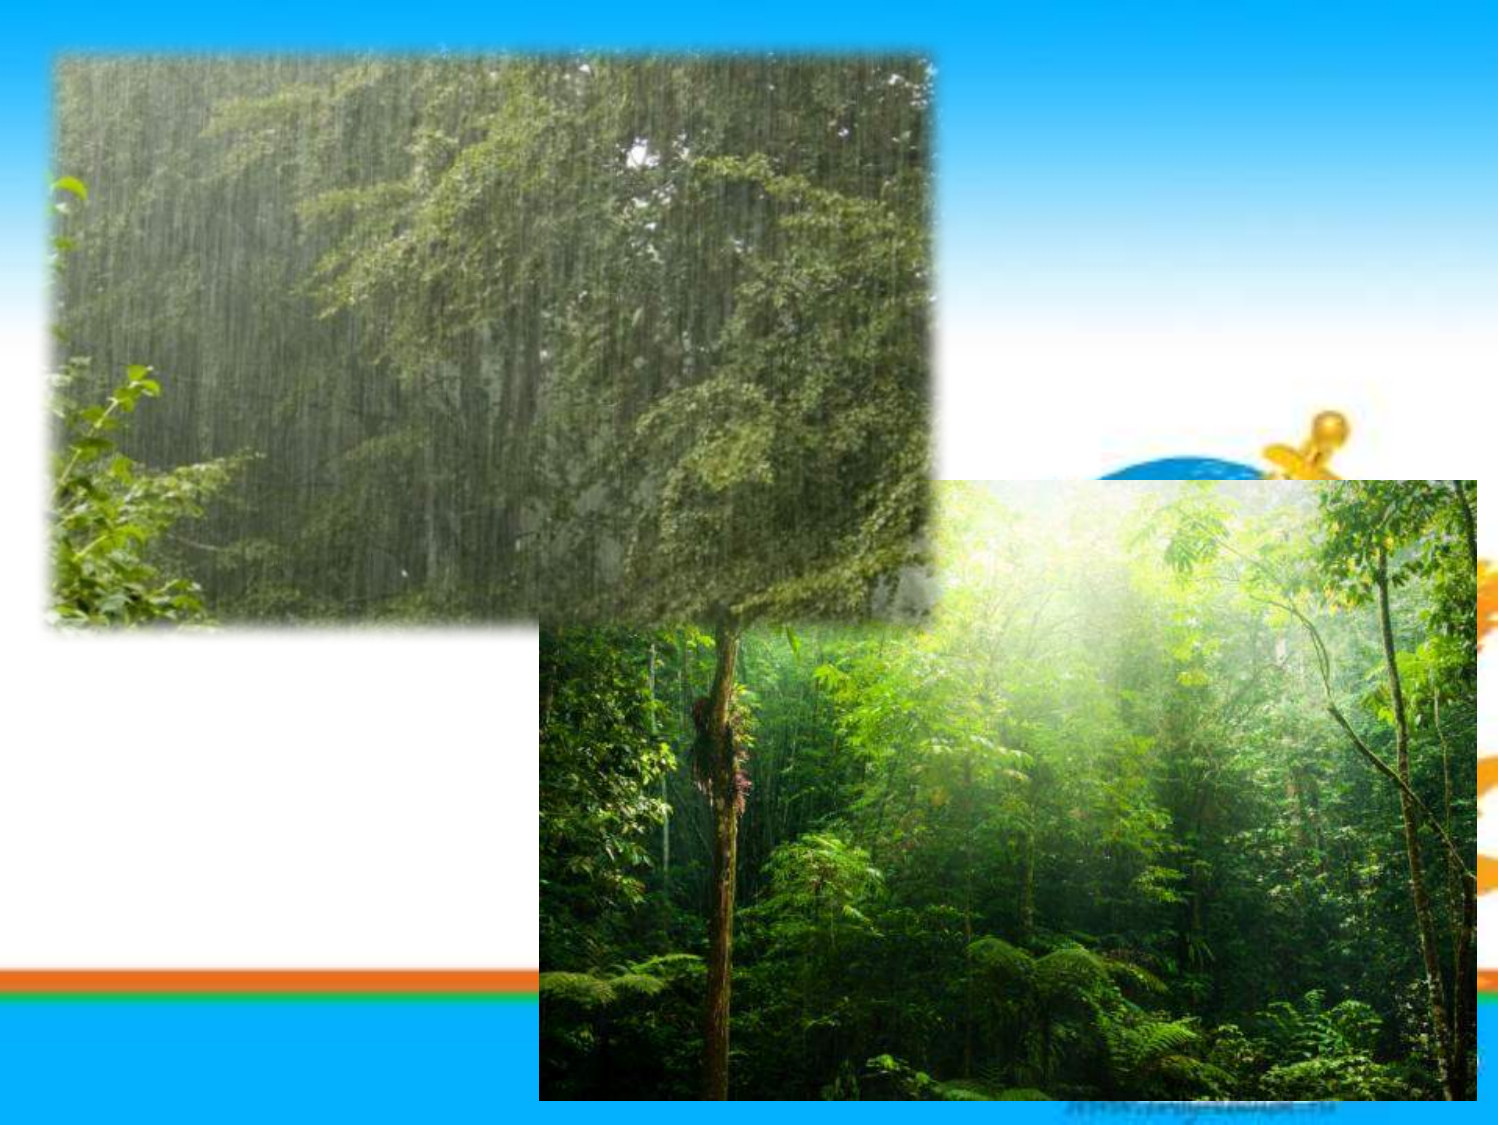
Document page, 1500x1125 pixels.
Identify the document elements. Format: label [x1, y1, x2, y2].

picture [0, 34, 1499, 1117]
list [34, 34, 950, 645]
